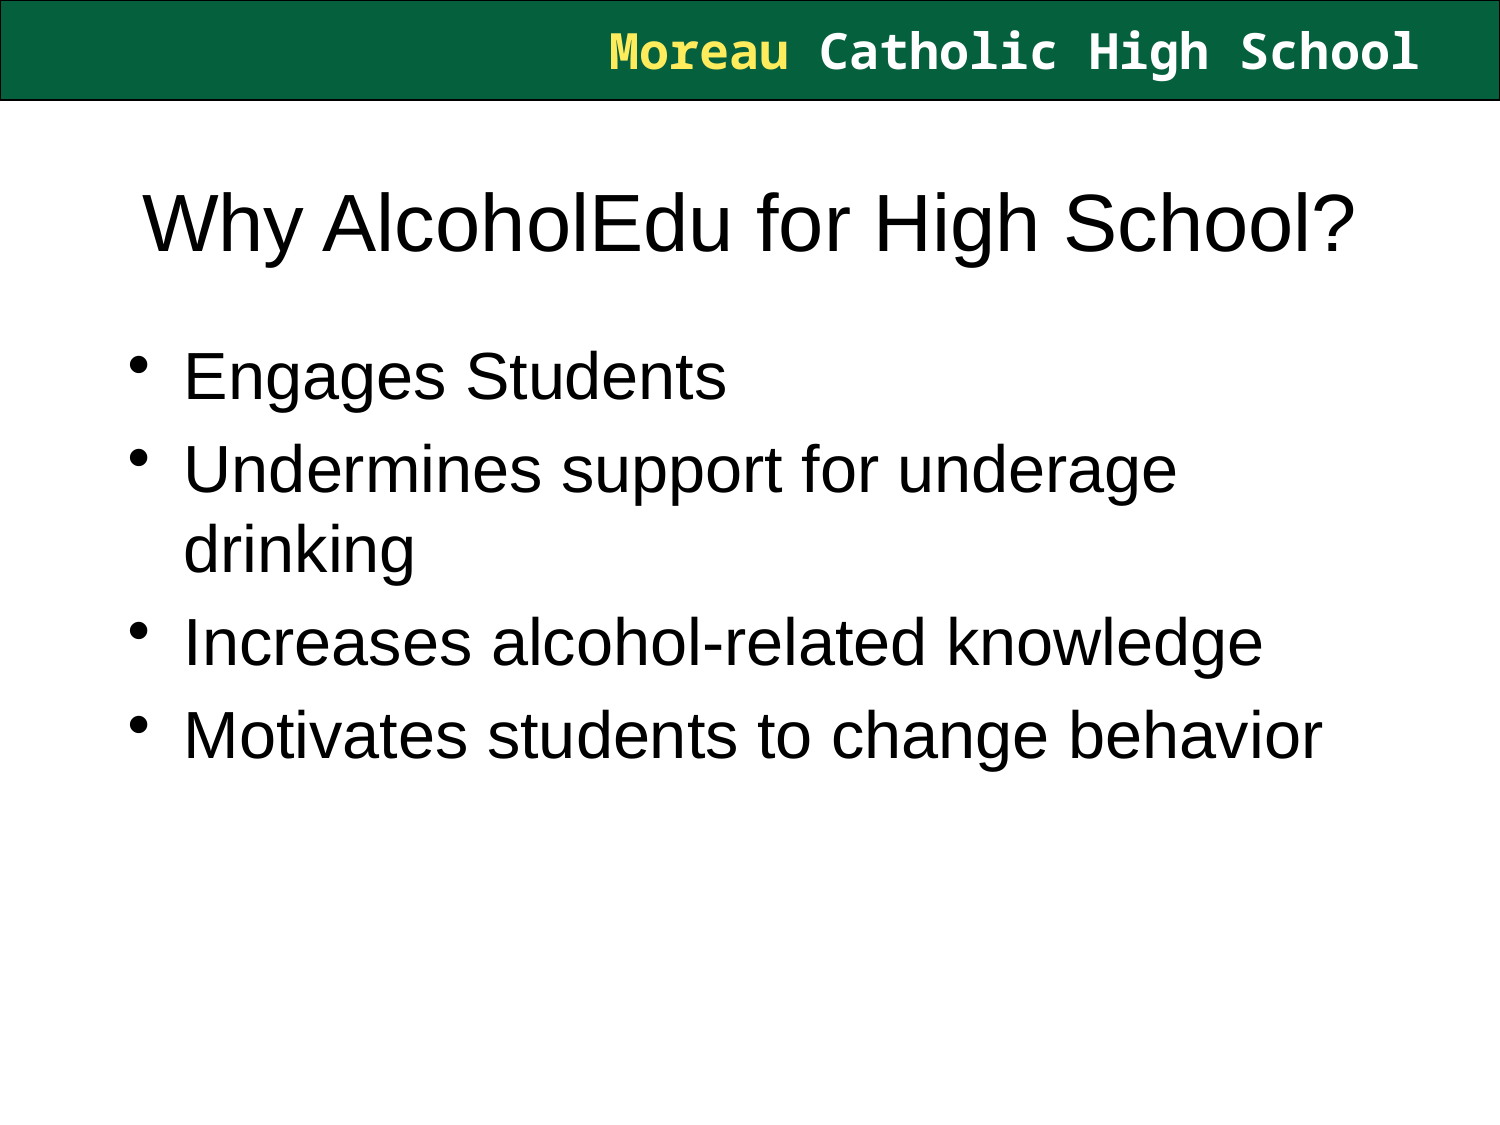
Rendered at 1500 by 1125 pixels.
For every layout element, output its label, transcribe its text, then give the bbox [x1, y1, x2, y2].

title Why AlcoholEdu for High School? [112, 124, 1388, 313]
list Engages Students Undermines support for underage drinking Increases alcohol-related knowledge Motivates students to change behavior [112, 324, 1388, 1001]
